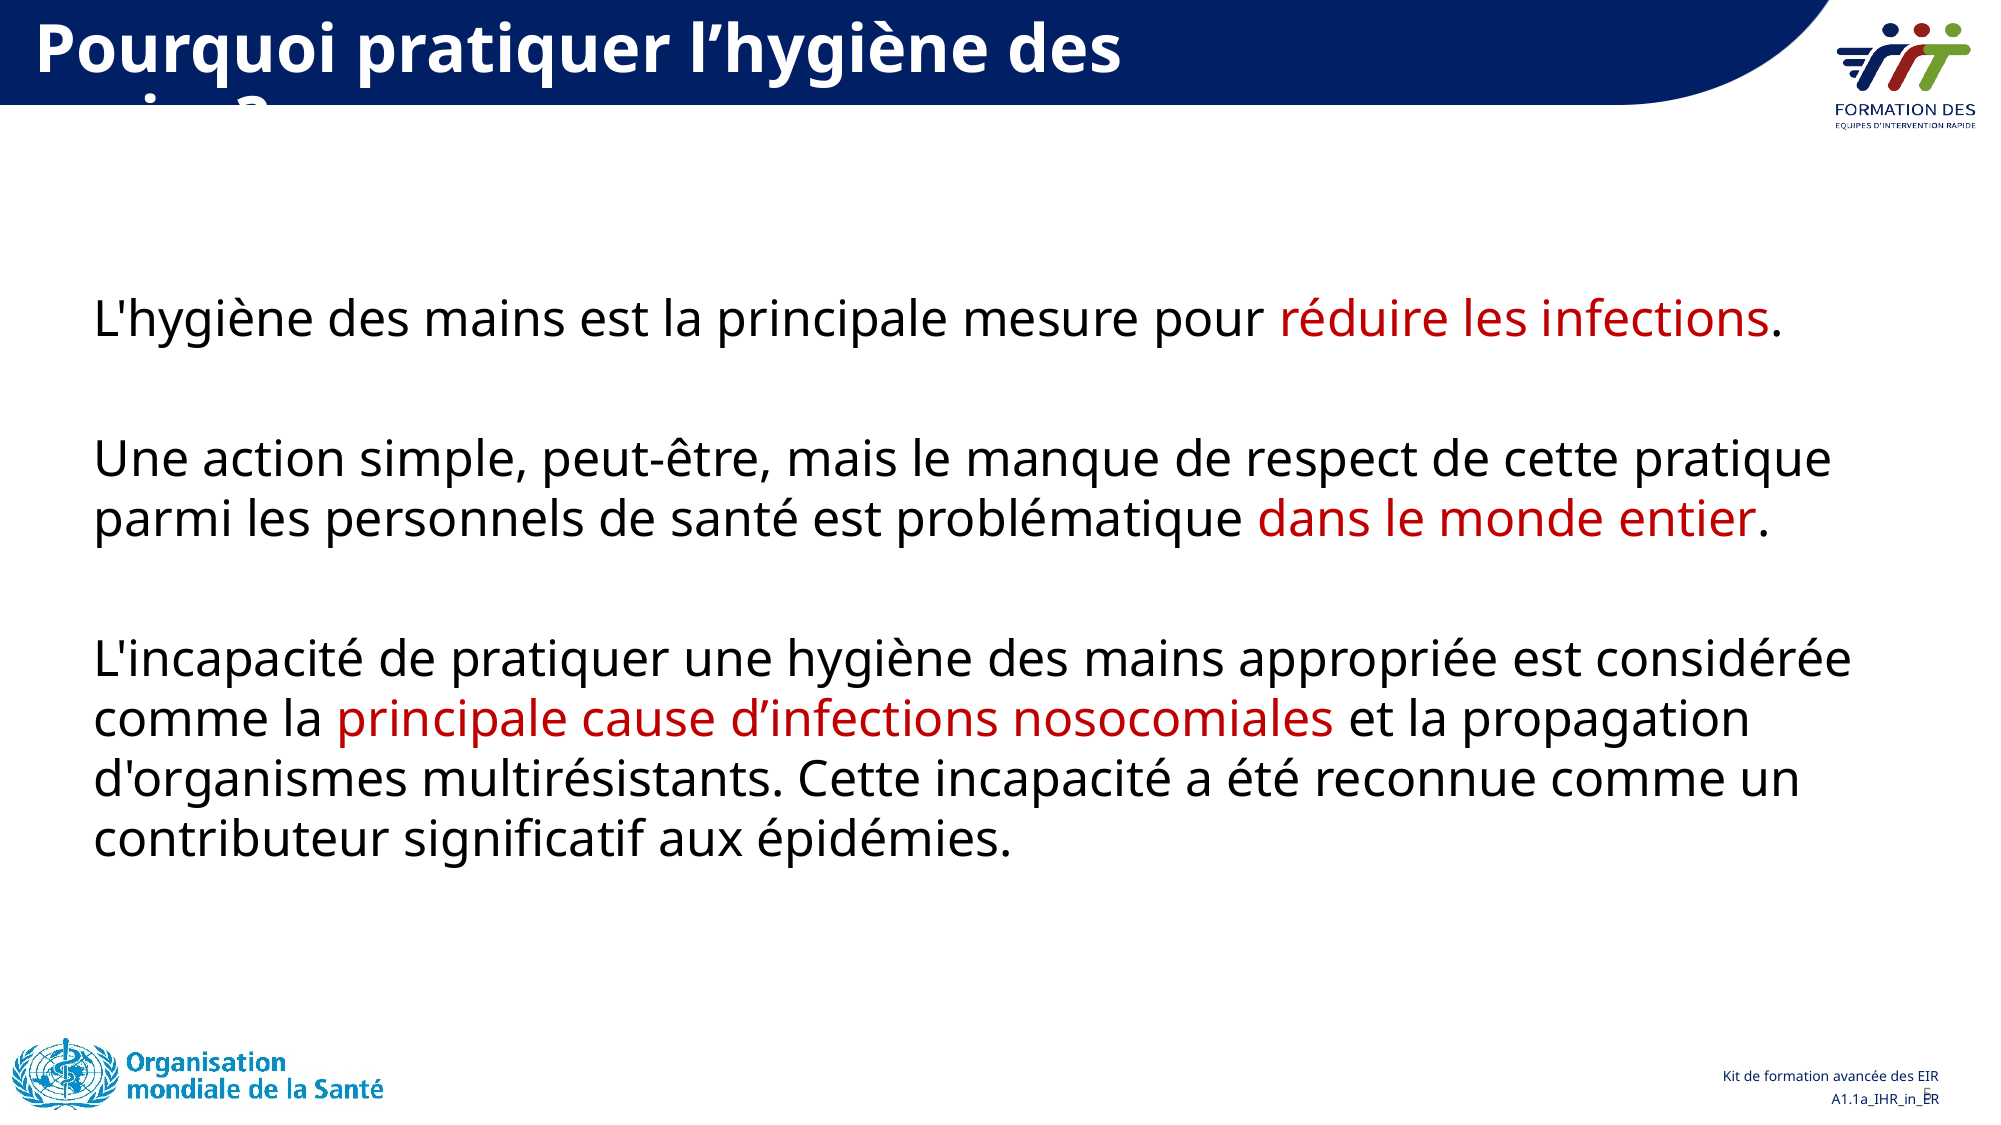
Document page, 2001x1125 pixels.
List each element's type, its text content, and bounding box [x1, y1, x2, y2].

text_box Pourquoi pratiquer l’hygiène des mains? [19, 7, 1390, 120]
text_box L'hygiène des mains est la principale mesure pour réduire les infections. Une action simple, peut-être, mais le manque de respect de cette pratique parmi les personnels de santé est problématique dans le monde entier. L'incapacité de pratiquer une hygiène des mains appropriée est considérée comme la principale cause d’infections nosocomiales et la propagation d'organismes multirésistants. Cette incapacité a été reconnue comme un contributeur significatif aux épidémies. [78, 278, 1922, 933]
picture [12, 1038, 383, 1110]
picture [0, 0, 1976, 130]
